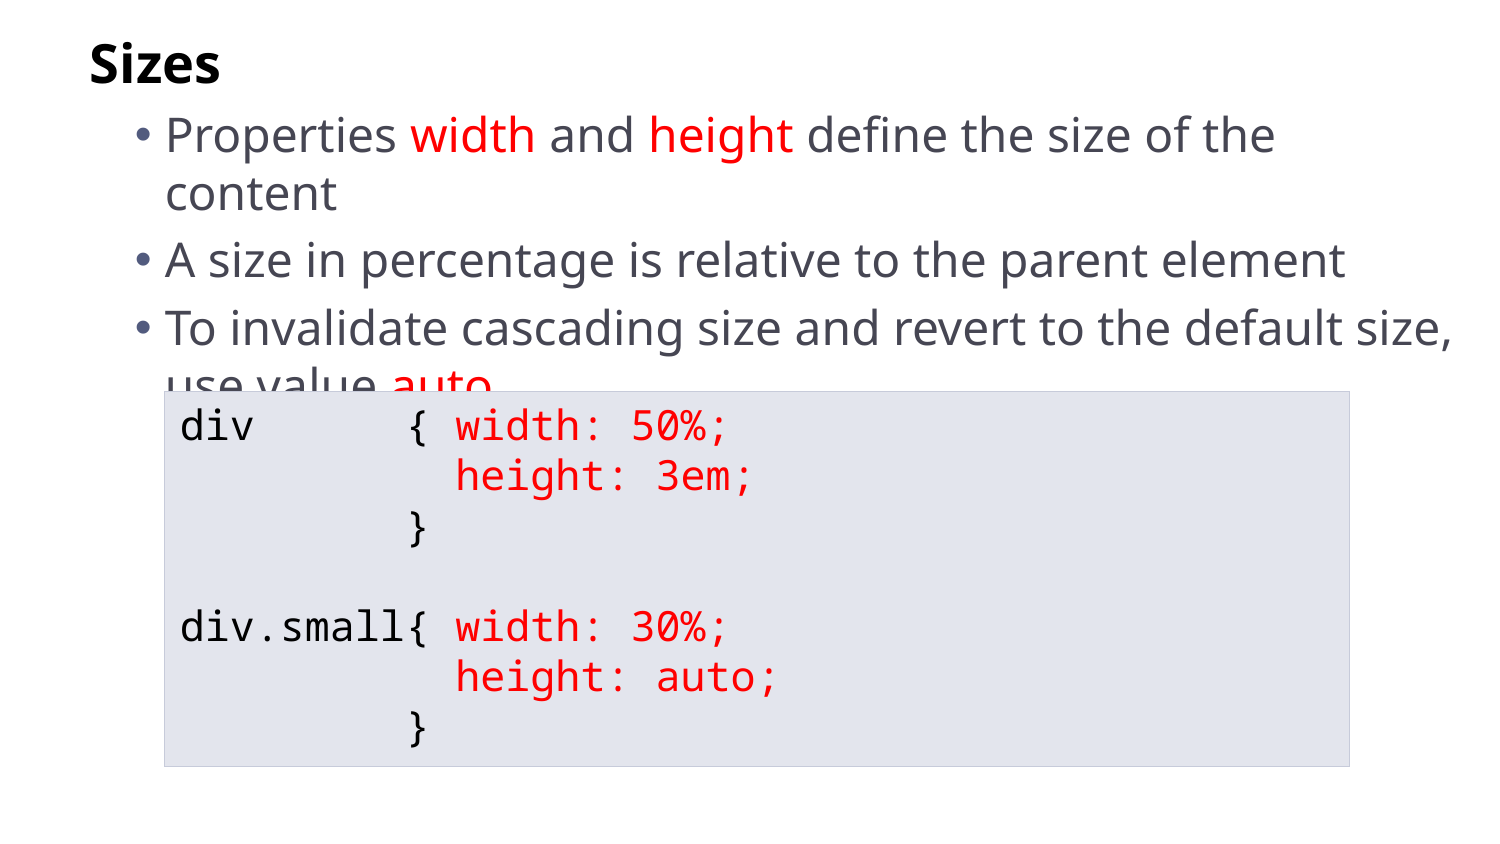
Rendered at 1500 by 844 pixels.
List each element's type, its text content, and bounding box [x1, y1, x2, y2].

text_box div { width: 50%; height: 3em; } div.small { width: 30%; height: auto; } [164, 391, 1350, 767]
list Sizes Properties width and height define the size of the content A size in percentage is relative to the parent element To invalidate cascading size and revert to the default size, use value auto [75, 21, 1475, 835]
